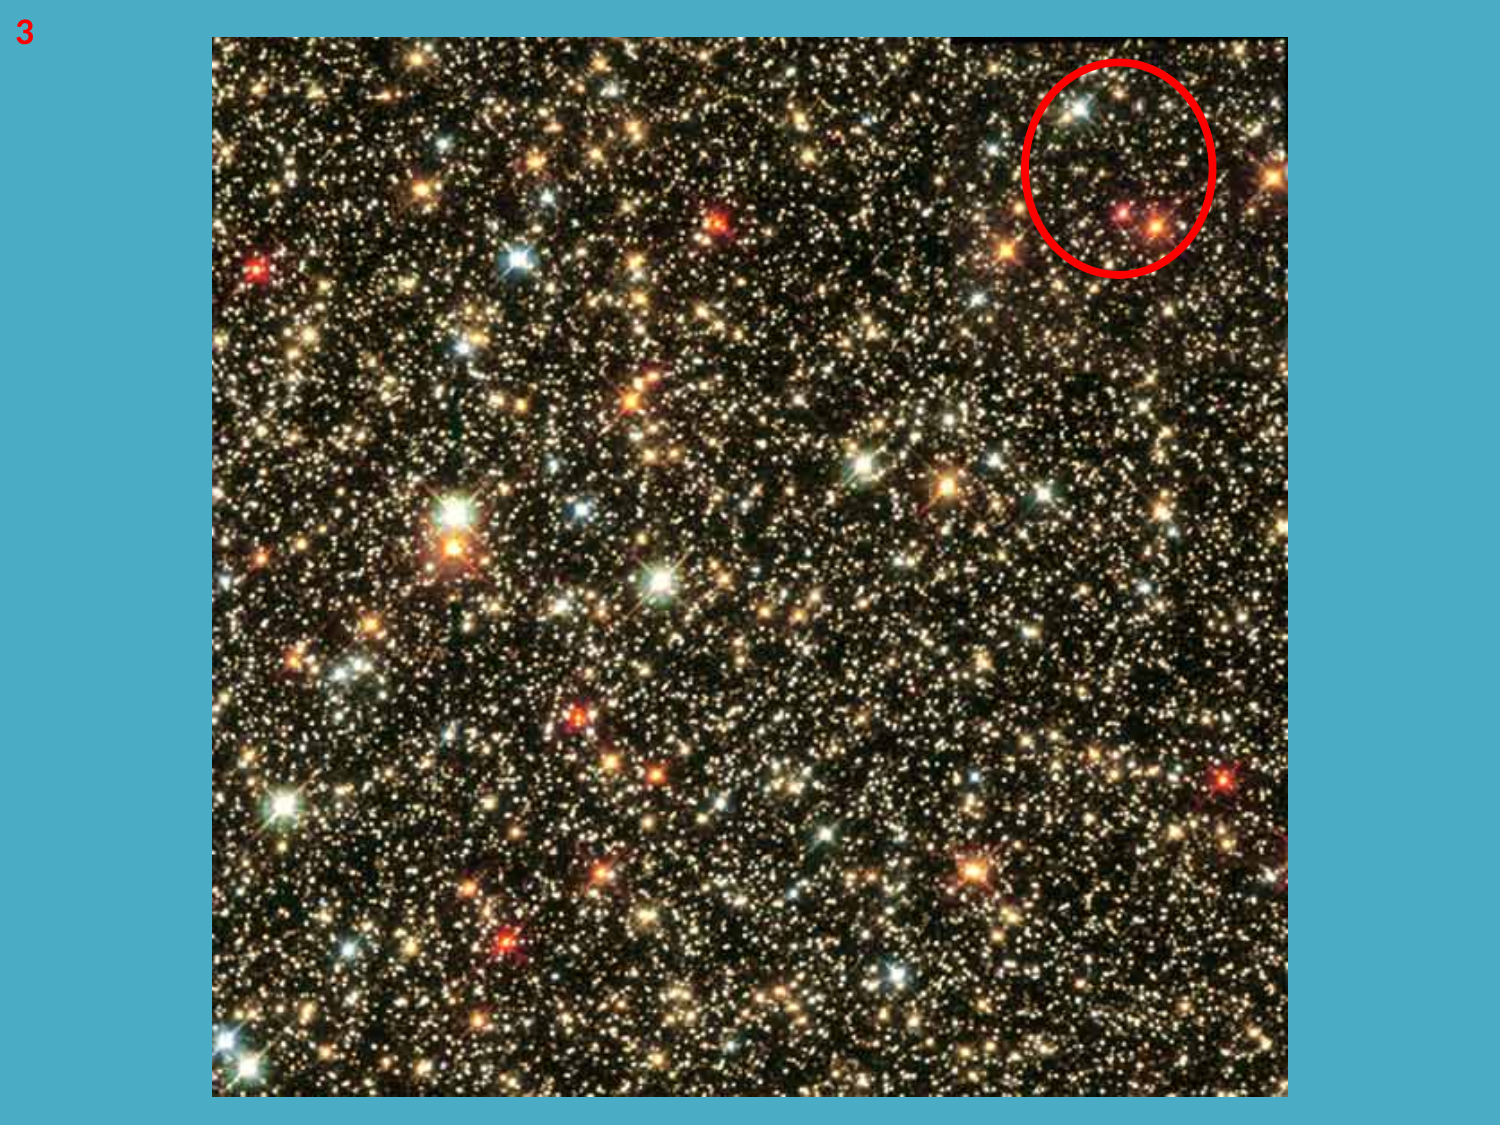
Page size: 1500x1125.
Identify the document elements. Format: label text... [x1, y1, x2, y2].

text_box 3 [0, 0, 50, 60]
picture [212, 37, 1288, 1097]
